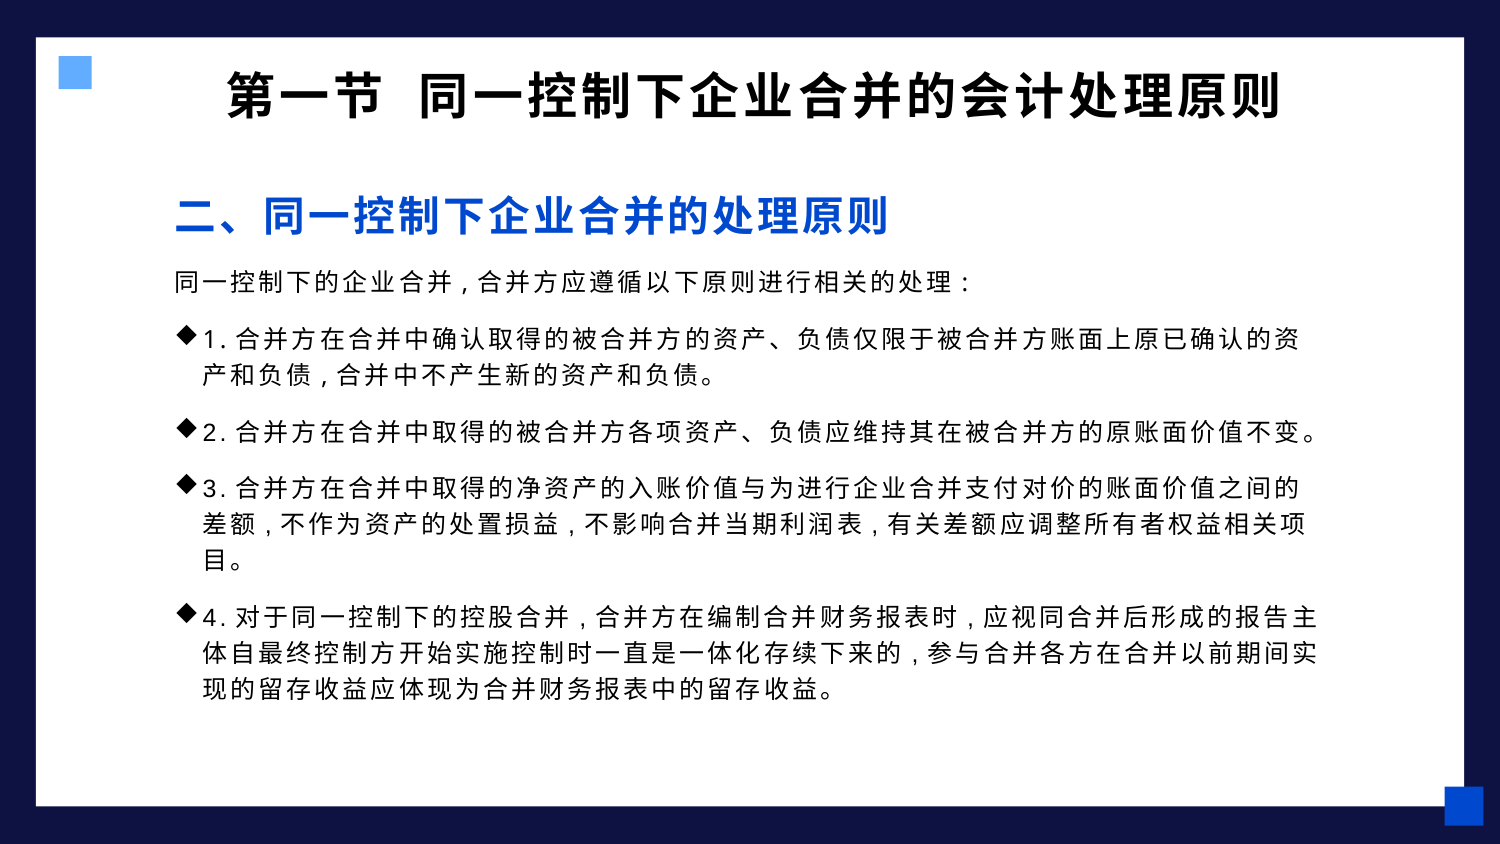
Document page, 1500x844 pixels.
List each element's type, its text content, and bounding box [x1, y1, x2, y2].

list 二、同一控制下企业合并的处理原则 同一控制下的企业合并,合并方应遵循以下原则进行相关的处理: 1.合并方在合并中确认取得的被合并方的资产、负债仅限于被合并方账面上原已确认的资产和负债,合并中不产生新的资产和负债。 2.合并方在合并中取得的被合并方各项资产、负债应维持其在被合并方的原账面价值不变。 3.合并方在合并中取得的净资产的入账价值与为进行企业合并支付对价的账面价值之间的差额,不作为资产的处置损益,不影响合并当期利润表,有关差额应调整所有者权益相关项目。 4.对于同一控制下的控股合并,合并方在编制合并财务报表时,应视同合并后形成的报告主体自最终控制方开始实施控制时一直是一体化存续下来的,参与合并各方在合并以前期间实现的留存收益应体现为合并财务报表中的留存收益。 [157, 179, 1343, 604]
title 第一节 同一控制下企业合并的会计处理原则 [159, 43, 1344, 133]
